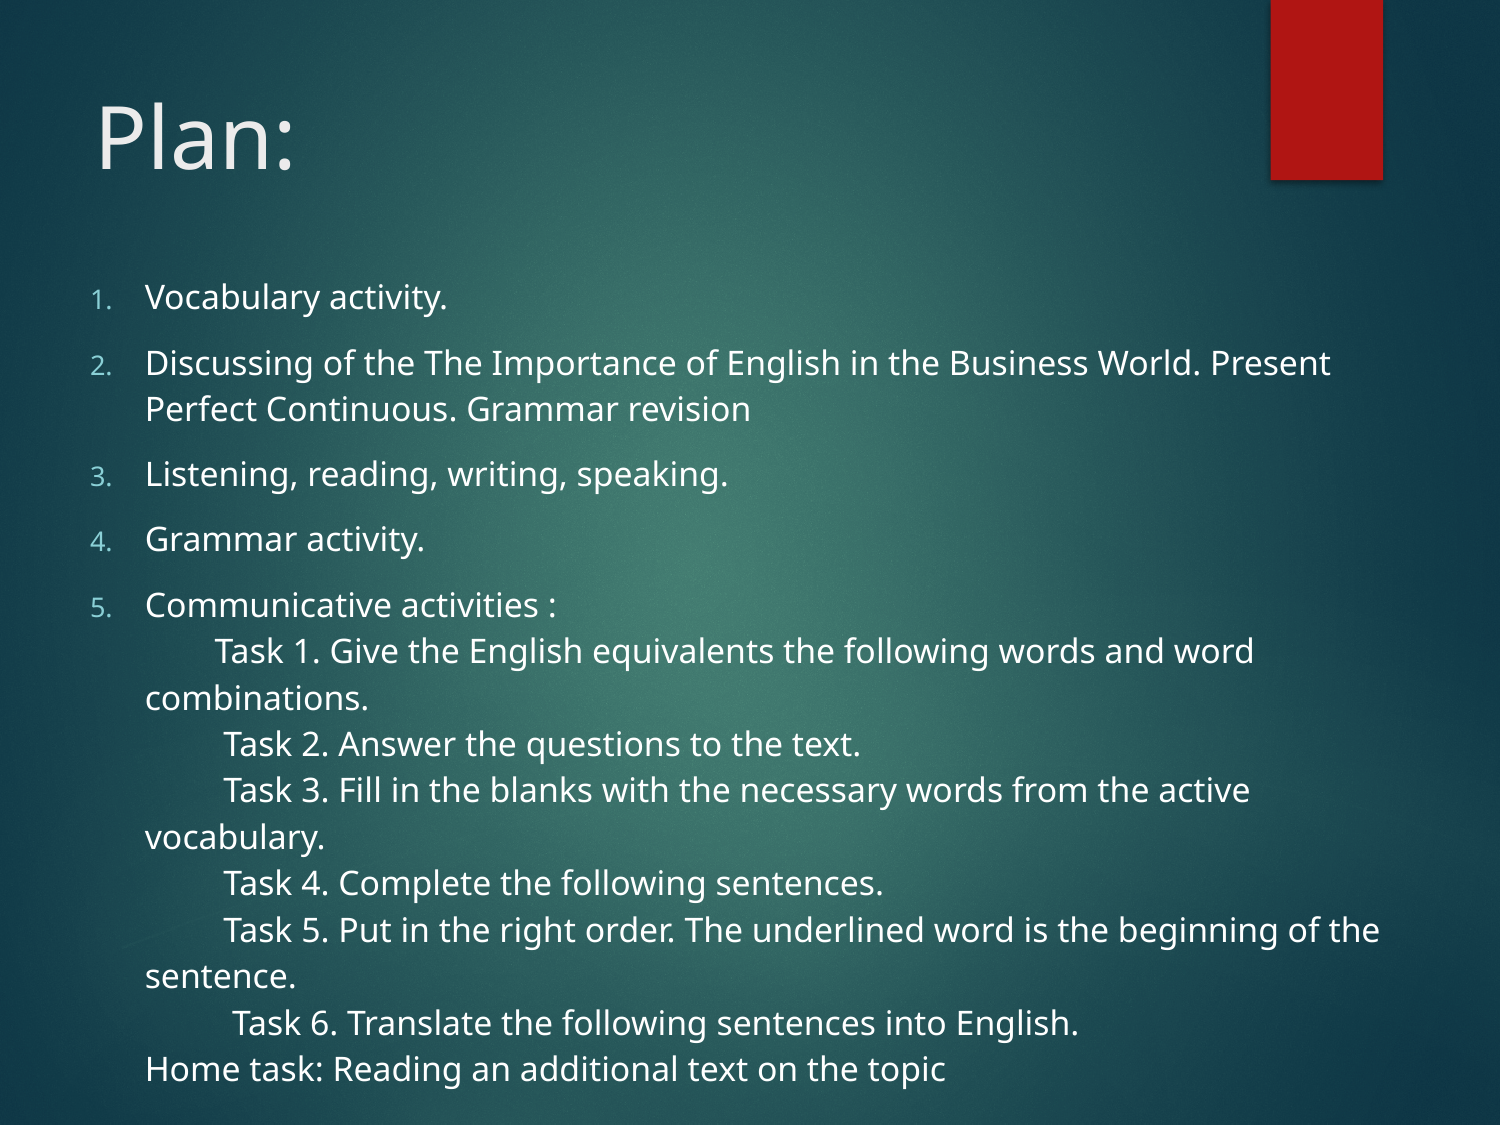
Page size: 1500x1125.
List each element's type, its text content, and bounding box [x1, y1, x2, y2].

list Vocabulary activity. Discussing of the The Importance of English in the Business World. Present Perfect Continuous. Grammar revision Listening, reading, writing, speaking. Grammar activity. Communicative activities : Task 1. Give the English equivalents the following words and word combinations. Task 2. Answer the questions to the text. Task 3. Fill in the blanks with the necessary words from the active vocabulary. Task 4. Complete the following sentences. Task 5. Put in the right order. The underlined word is the beginning of the sentence. Task 6. Translate the following sentences into English. Home task: Reading an additional text on the topic [75, 262, 1442, 1102]
title Plan: [79, 74, 1237, 262]
